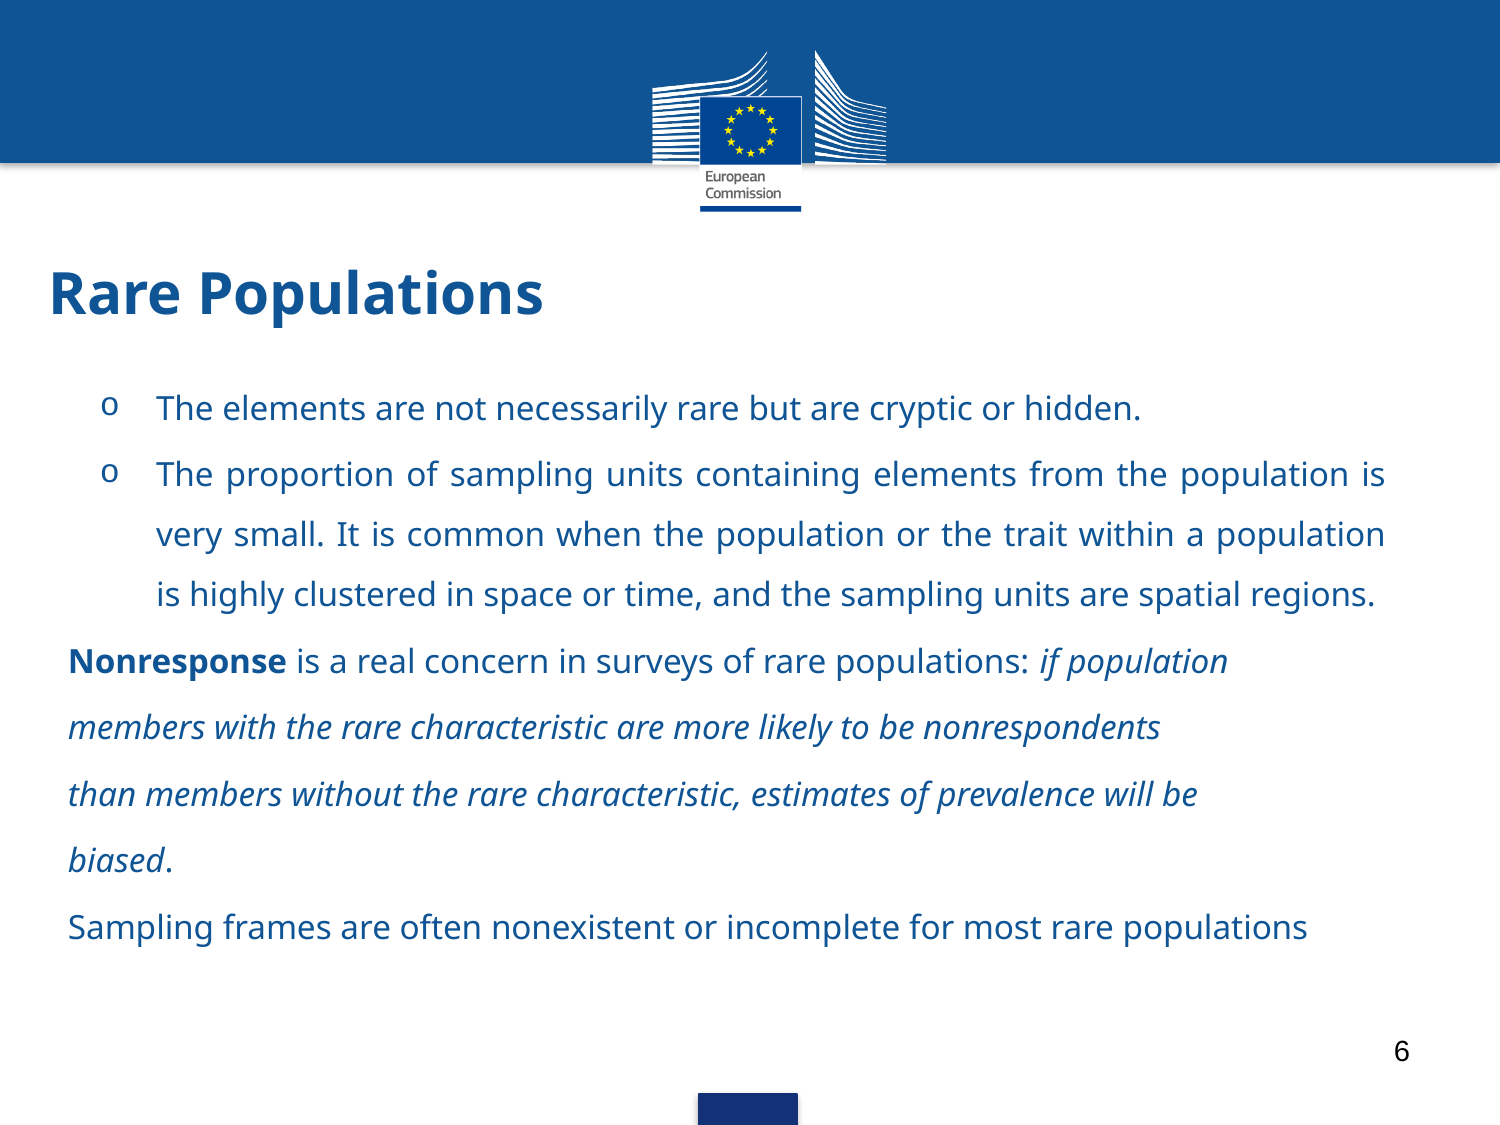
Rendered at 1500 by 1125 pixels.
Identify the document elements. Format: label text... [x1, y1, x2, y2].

slide_number 6 [1074, 1024, 1426, 1103]
title Rare Populations [33, 213, 1384, 368]
list The elements are not necessarily rare but are cryptic or hidden. The proportion of sampling units containing elements from the population is very small. It is common when the population or the trait within a population is highly clustered in space or time, and the sampling units are spatial regions. Nonresponse is a real concern in surveys of rare populations: if population members with the rare characteristic are more likely to be nonrespondents than members without the rare characteristic, estimates of prevalence will be biased. Sampling frames are often nonexistent or incomplete for most rare populations [52, 359, 1403, 1047]
